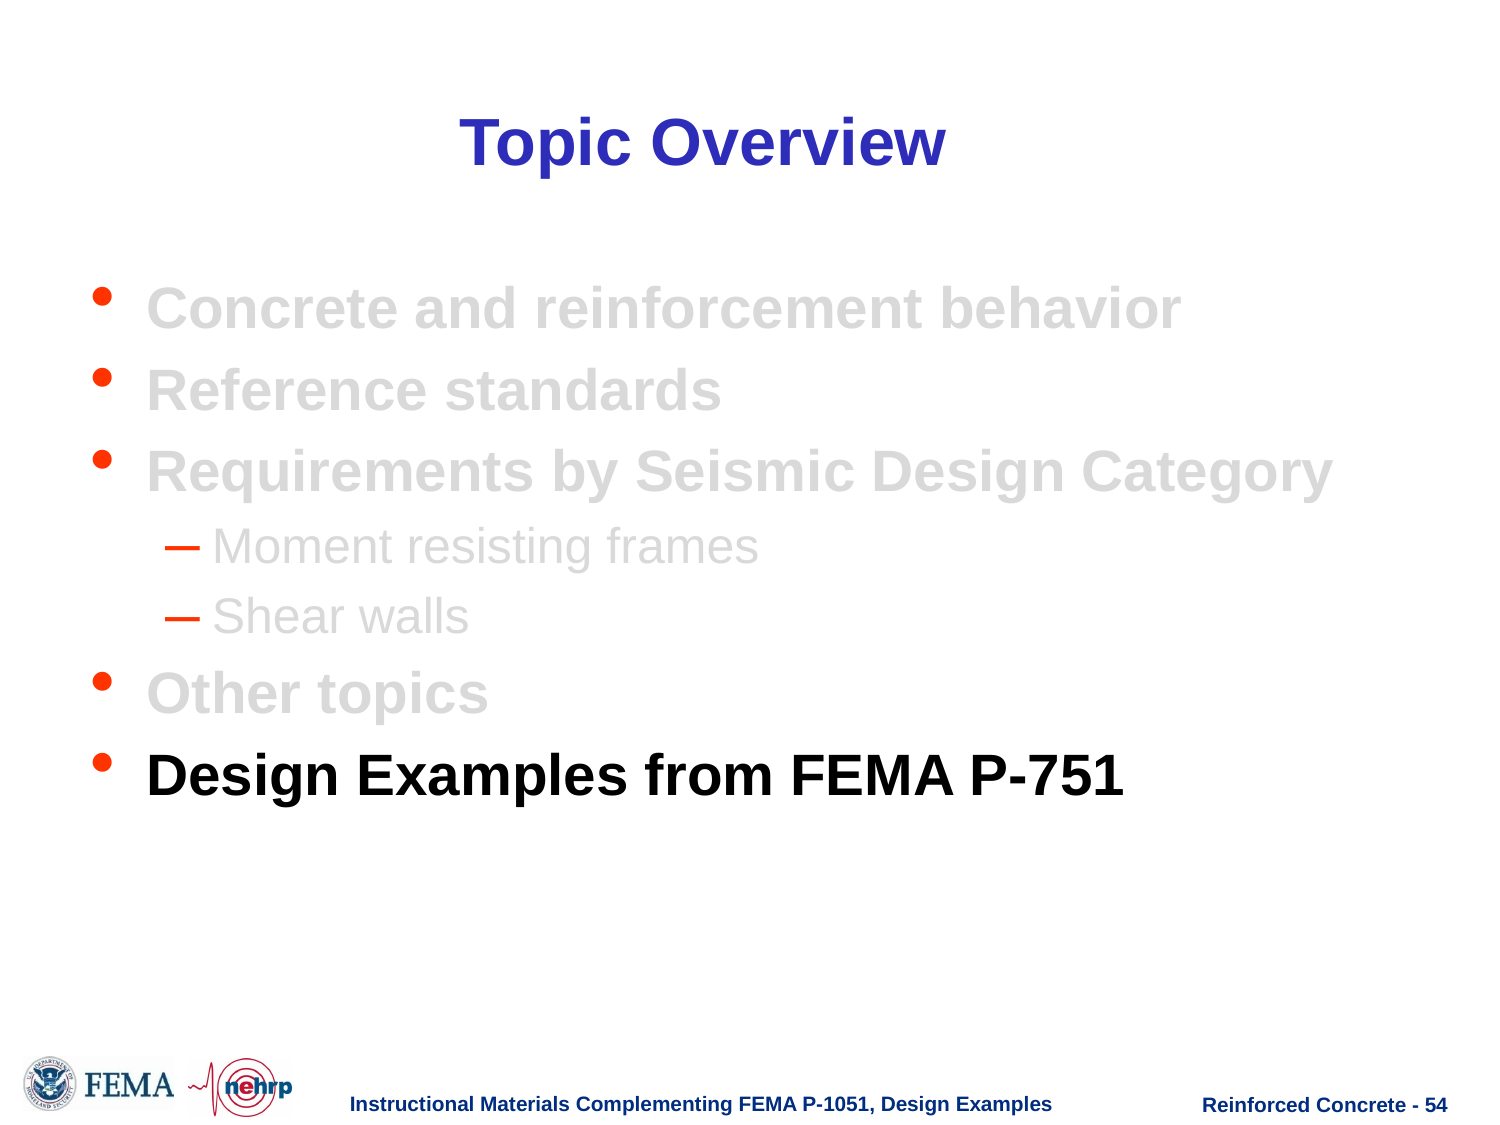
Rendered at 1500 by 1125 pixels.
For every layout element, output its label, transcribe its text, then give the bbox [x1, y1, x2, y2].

title Topic Overview [74, 44, 1426, 233]
list Concrete and reinforcement behavior Reference standards Requirements by Seismic Design Category Moment resisting frames Shear walls Other topics Design Examples from FEMA P-751 [74, 262, 1426, 1006]
footer Instructional Materials Complementing FEMA P-1051, Design Examples [334, 1087, 1104, 1124]
picture [23, 1056, 174, 1111]
picture [188, 1058, 292, 1117]
